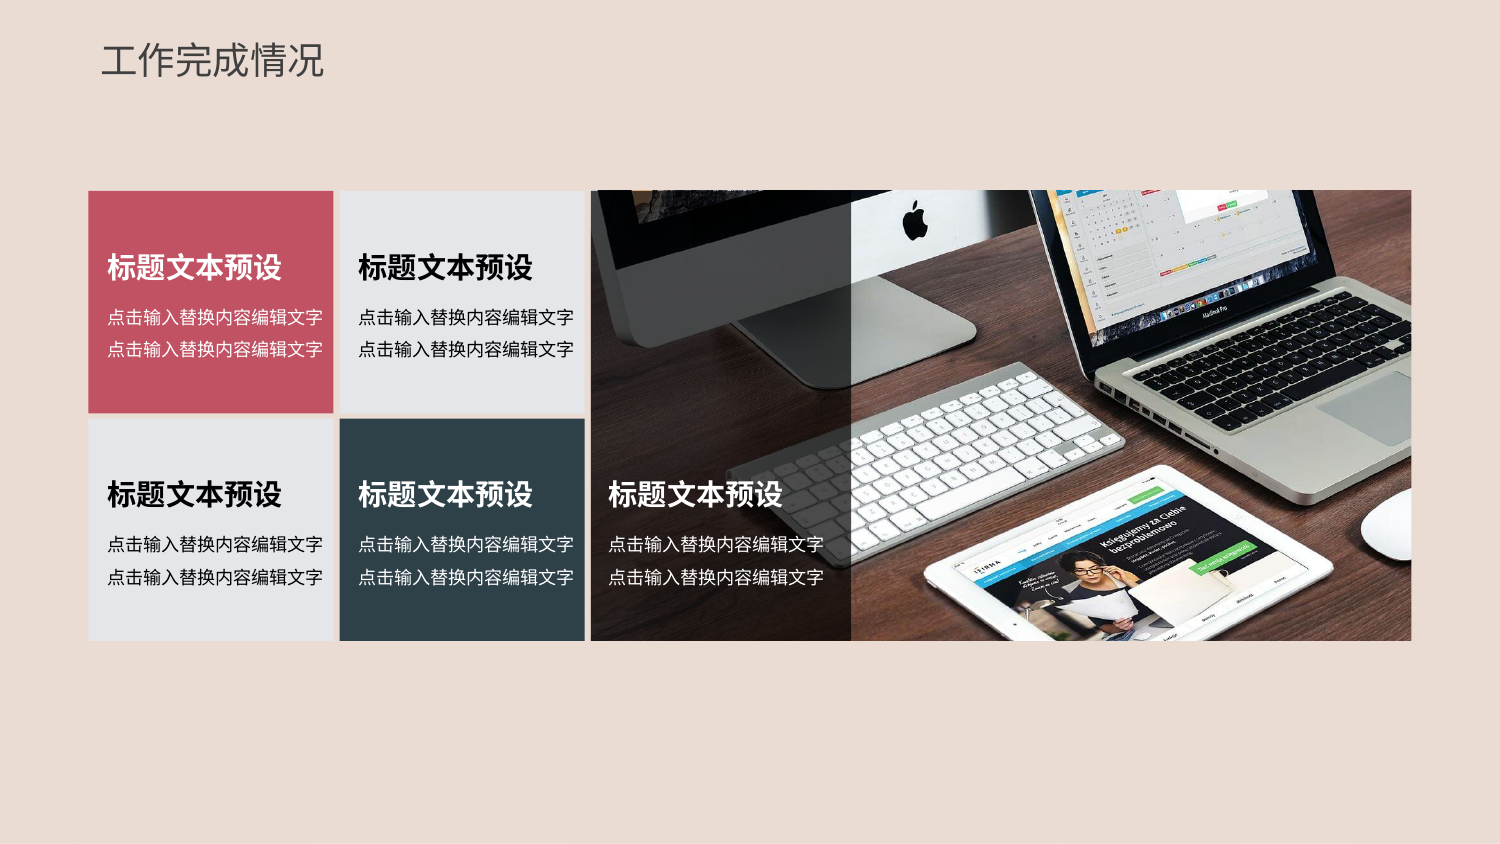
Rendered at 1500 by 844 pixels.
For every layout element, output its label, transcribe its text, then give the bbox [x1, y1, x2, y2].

text_box [851, 189, 1414, 643]
text_box 工作完成情况 [100, 28, 450, 91]
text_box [339, 418, 585, 642]
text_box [590, 190, 852, 642]
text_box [88, 418, 334, 642]
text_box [88, 190, 334, 414]
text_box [339, 190, 585, 414]
